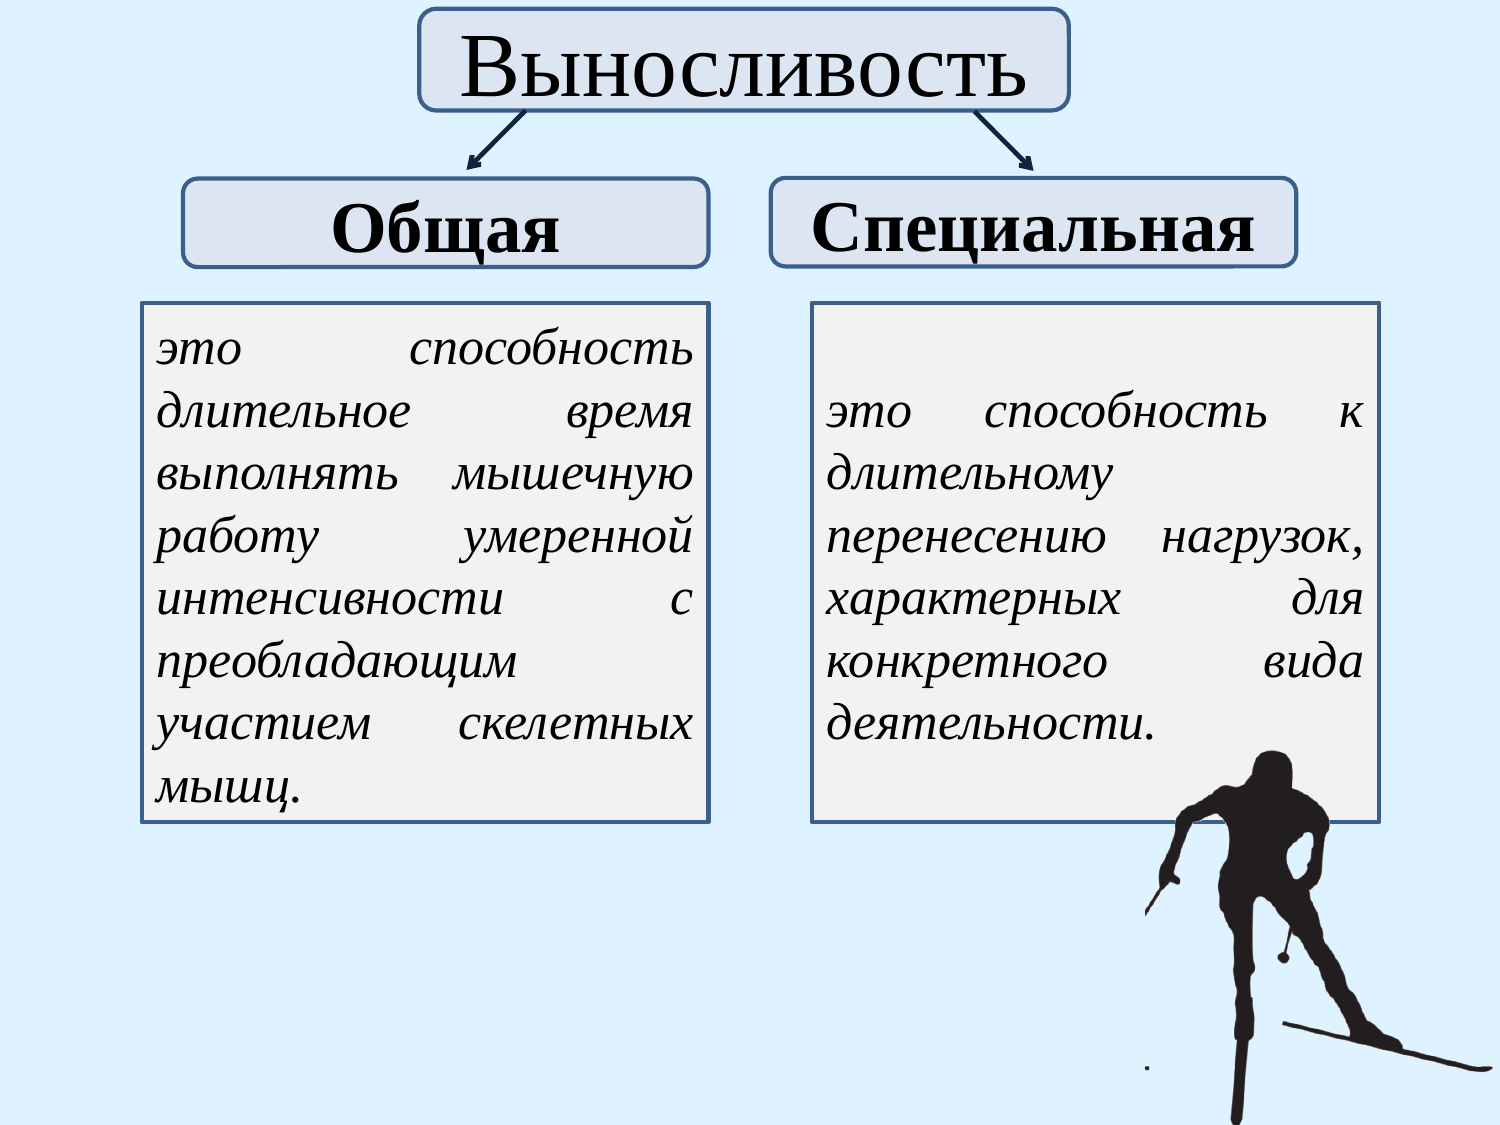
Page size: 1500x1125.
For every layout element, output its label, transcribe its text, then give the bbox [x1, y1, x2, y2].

text_box Специальная [768, 175, 1299, 269]
text_box это способность длительное время выполнять мышечную работу умеренной интенсивности с преобладающим участием скелетных мышц. [140, 301, 711, 824]
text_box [466, 110, 526, 171]
text_box это способность к длительному перенесению нагрузок, характерных для конкретного вида деятельности. [810, 301, 1381, 824]
text_box Общая [180, 176, 711, 270]
text_box Выносливость [417, 6, 1071, 113]
picture [974, 715, 1500, 1125]
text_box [974, 111, 1034, 172]
